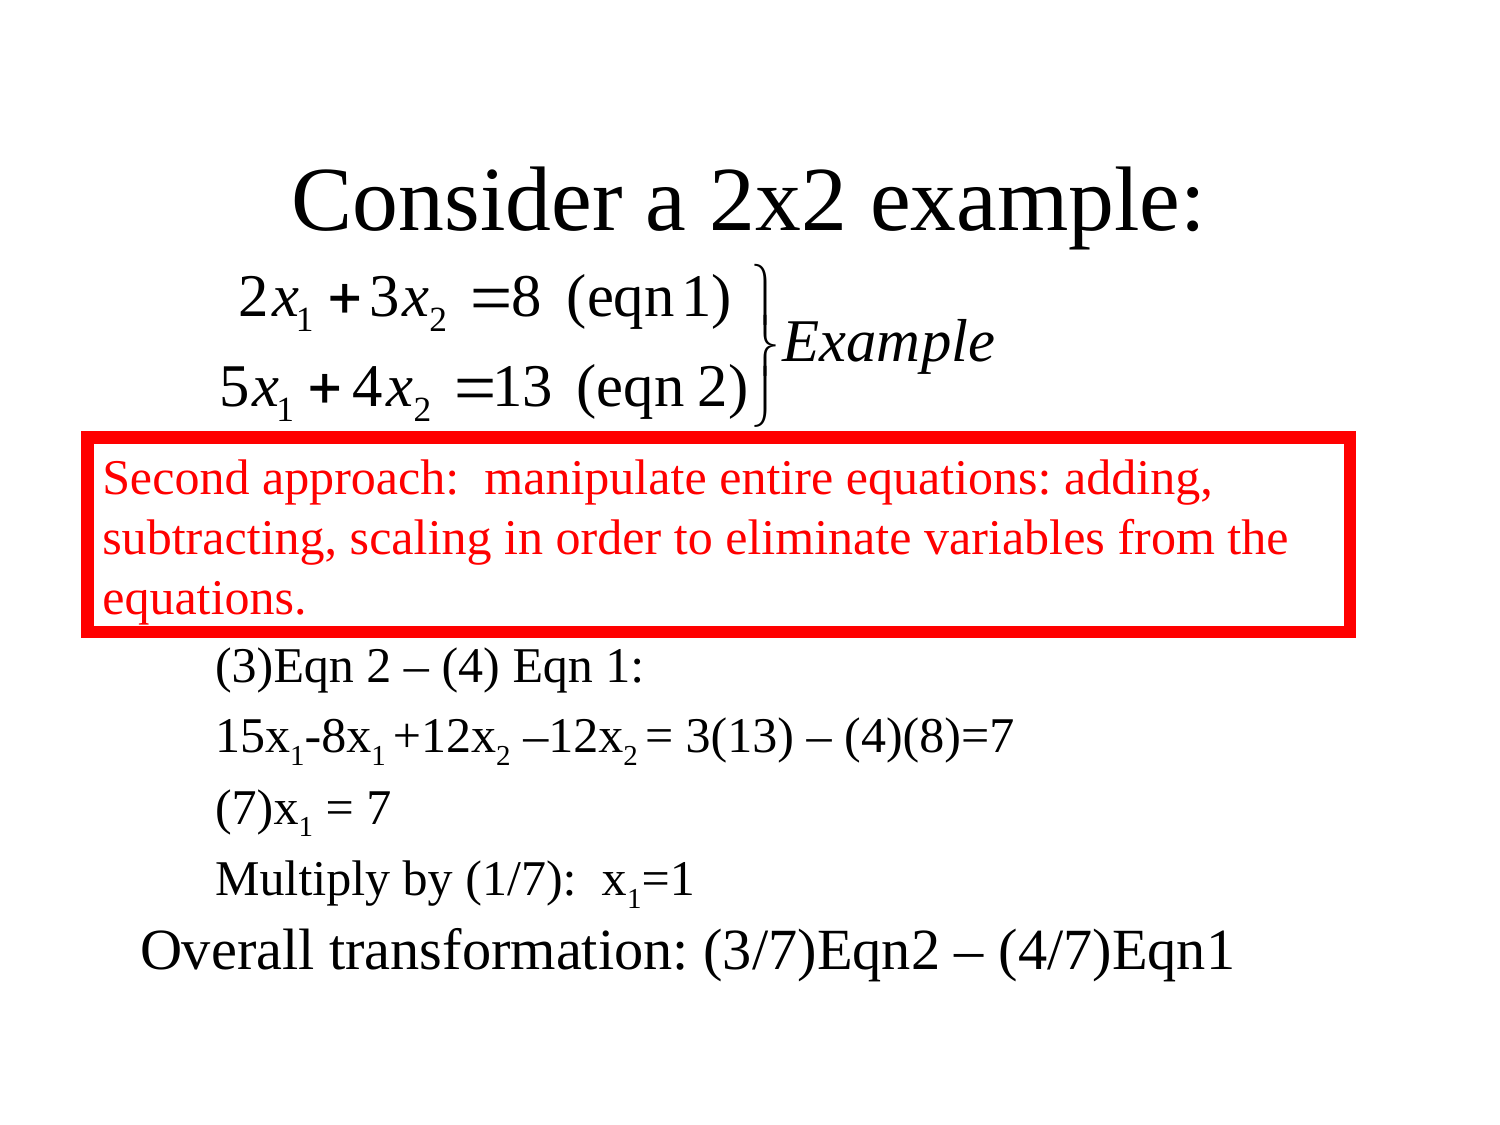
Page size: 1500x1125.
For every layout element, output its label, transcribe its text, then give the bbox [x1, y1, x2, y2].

text_box Second approach: manipulate entire equations: adding, subtracting, scaling in order to eliminate variables from the equations. [87, 437, 1350, 633]
list To eliminate x2 , subtract 4 times Eqn1 from 3 times Eqn 2: (3)Eqn 2 – (4) Eqn 1: 15x1-8x1 +12x2 –12x2 = 3(13) – (4)(8)=7 (7)x1 = 7 Multiply by (1/7): x1=1 Overall transformation: (3/7)Eqn2 – (4/7)Eqn1 [124, 633, 1276, 1001]
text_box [212, 249, 1022, 442]
title Consider a 2x2 example: [112, 99, 1388, 288]
